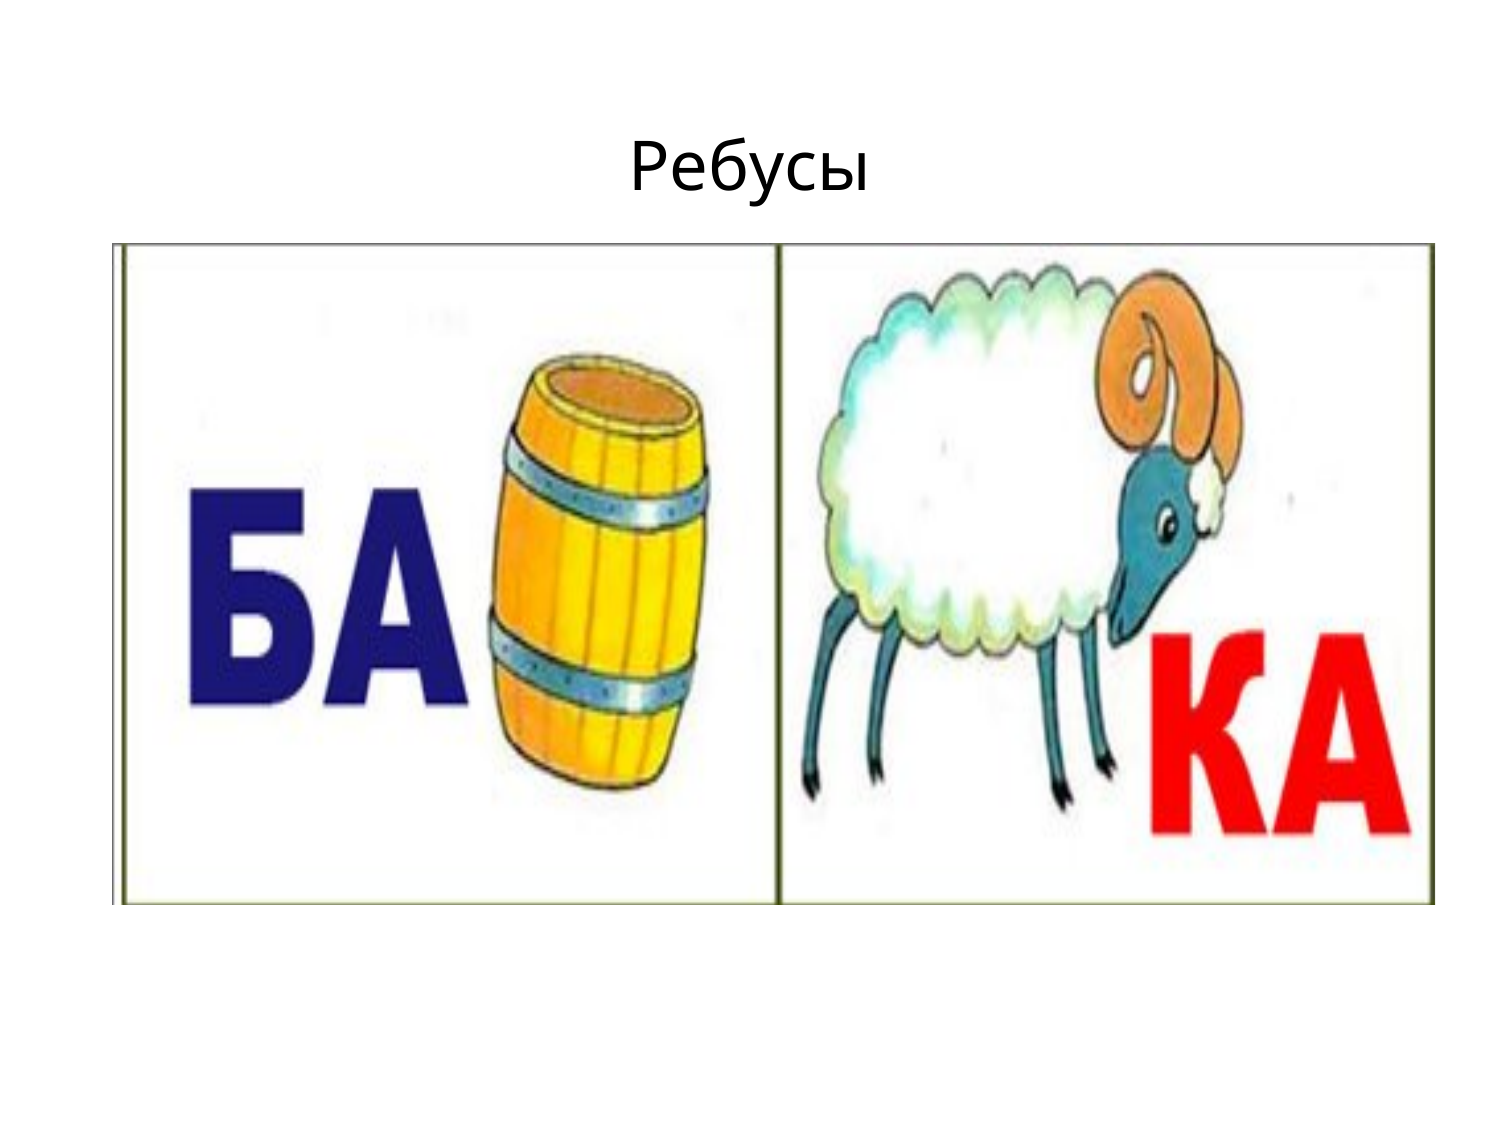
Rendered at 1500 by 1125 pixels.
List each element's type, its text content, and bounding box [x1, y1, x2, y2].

title Ребусы [103, 59, 1397, 278]
picture [112, 243, 1436, 905]
